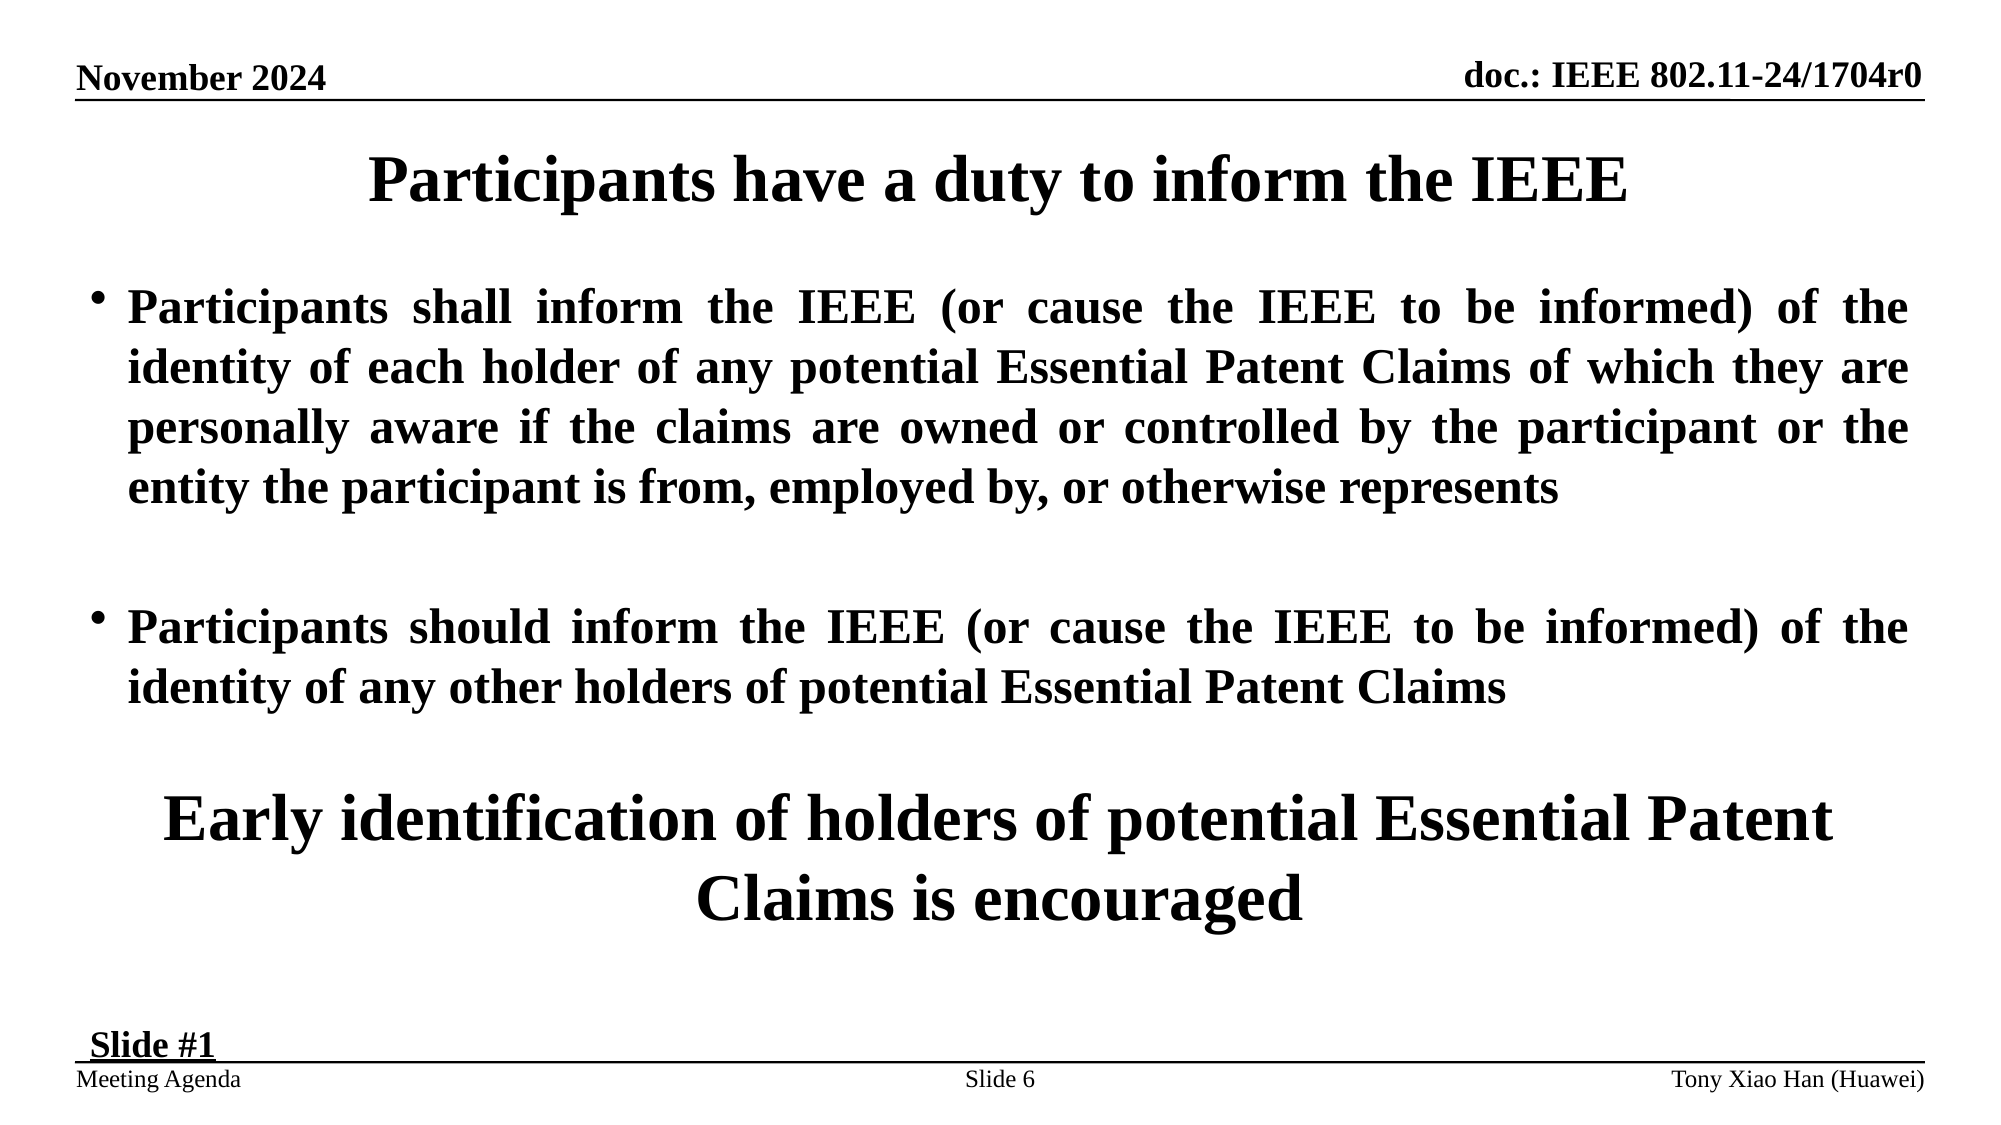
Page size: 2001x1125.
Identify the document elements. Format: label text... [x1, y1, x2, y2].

text_box Participants have a duty to inform the IEEE [350, 87, 1650, 263]
text_box Participants shall inform the IEEE (or cause the IEEE to be informed) of the identity of each holder of any potential Essential Patent Claims of which they are personally aware if the claims are owned or controlled by the participant or the entity the participant is from, employed by, or otherwise represents Participants should inform the IEEE (or cause the IEEE to be informed) of the identity of any other holders of potential Essential Patent Claims Early identification of holders of potential Essential Patent Claims is encouraged [75, 246, 1925, 1100]
text_box [337, 37, 1688, 163]
text_box Slide #1 [75, 1012, 232, 1073]
